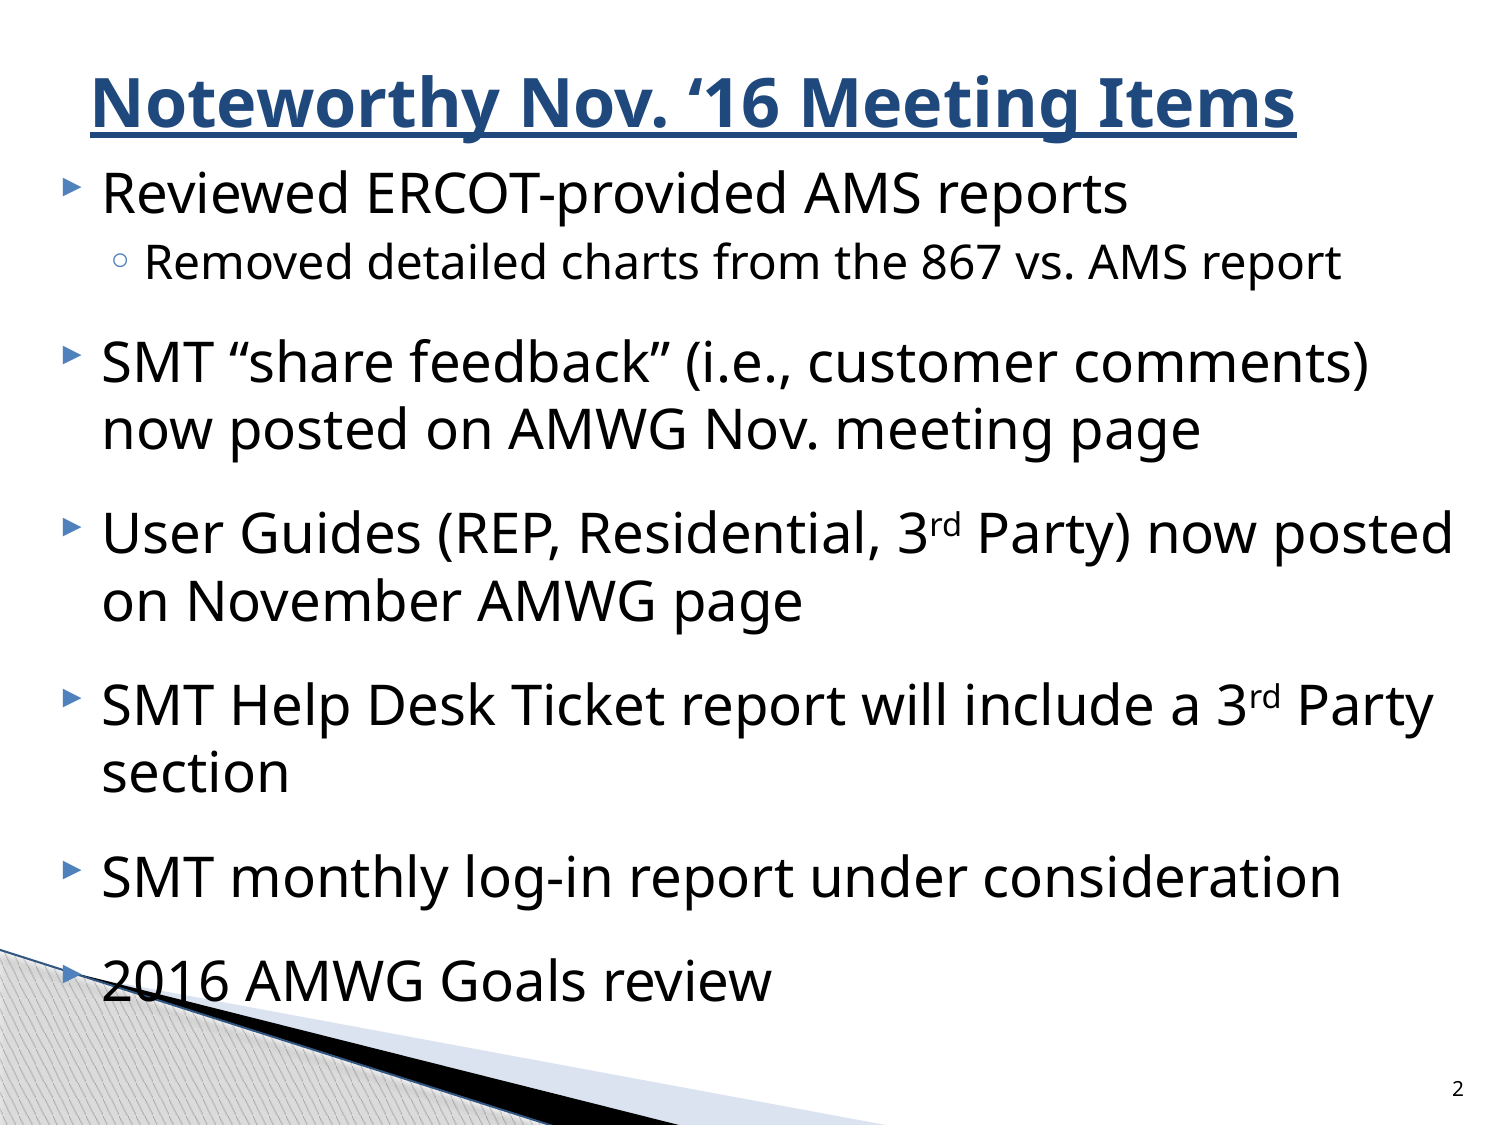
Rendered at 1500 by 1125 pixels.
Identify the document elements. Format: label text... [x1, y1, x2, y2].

slide_number 2 [1418, 1051, 1479, 1112]
title Noteworthy Nov. ‘16 Meeting Items [75, 24, 1425, 175]
list Reviewed ERCOT-provided AMS reports Removed detailed charts from the 867 vs. AMS report SMT “share feedback” (i.e., customer comments) now posted on AMWG Nov. meeting page User Guides (REP, Residential, 3rd Party) now posted on November AMWG page SMT Help Desk Ticket report will include a 3rd Party section SMT monthly log-in report under consideration 2016 AMWG Goals review [26, 149, 1477, 998]
